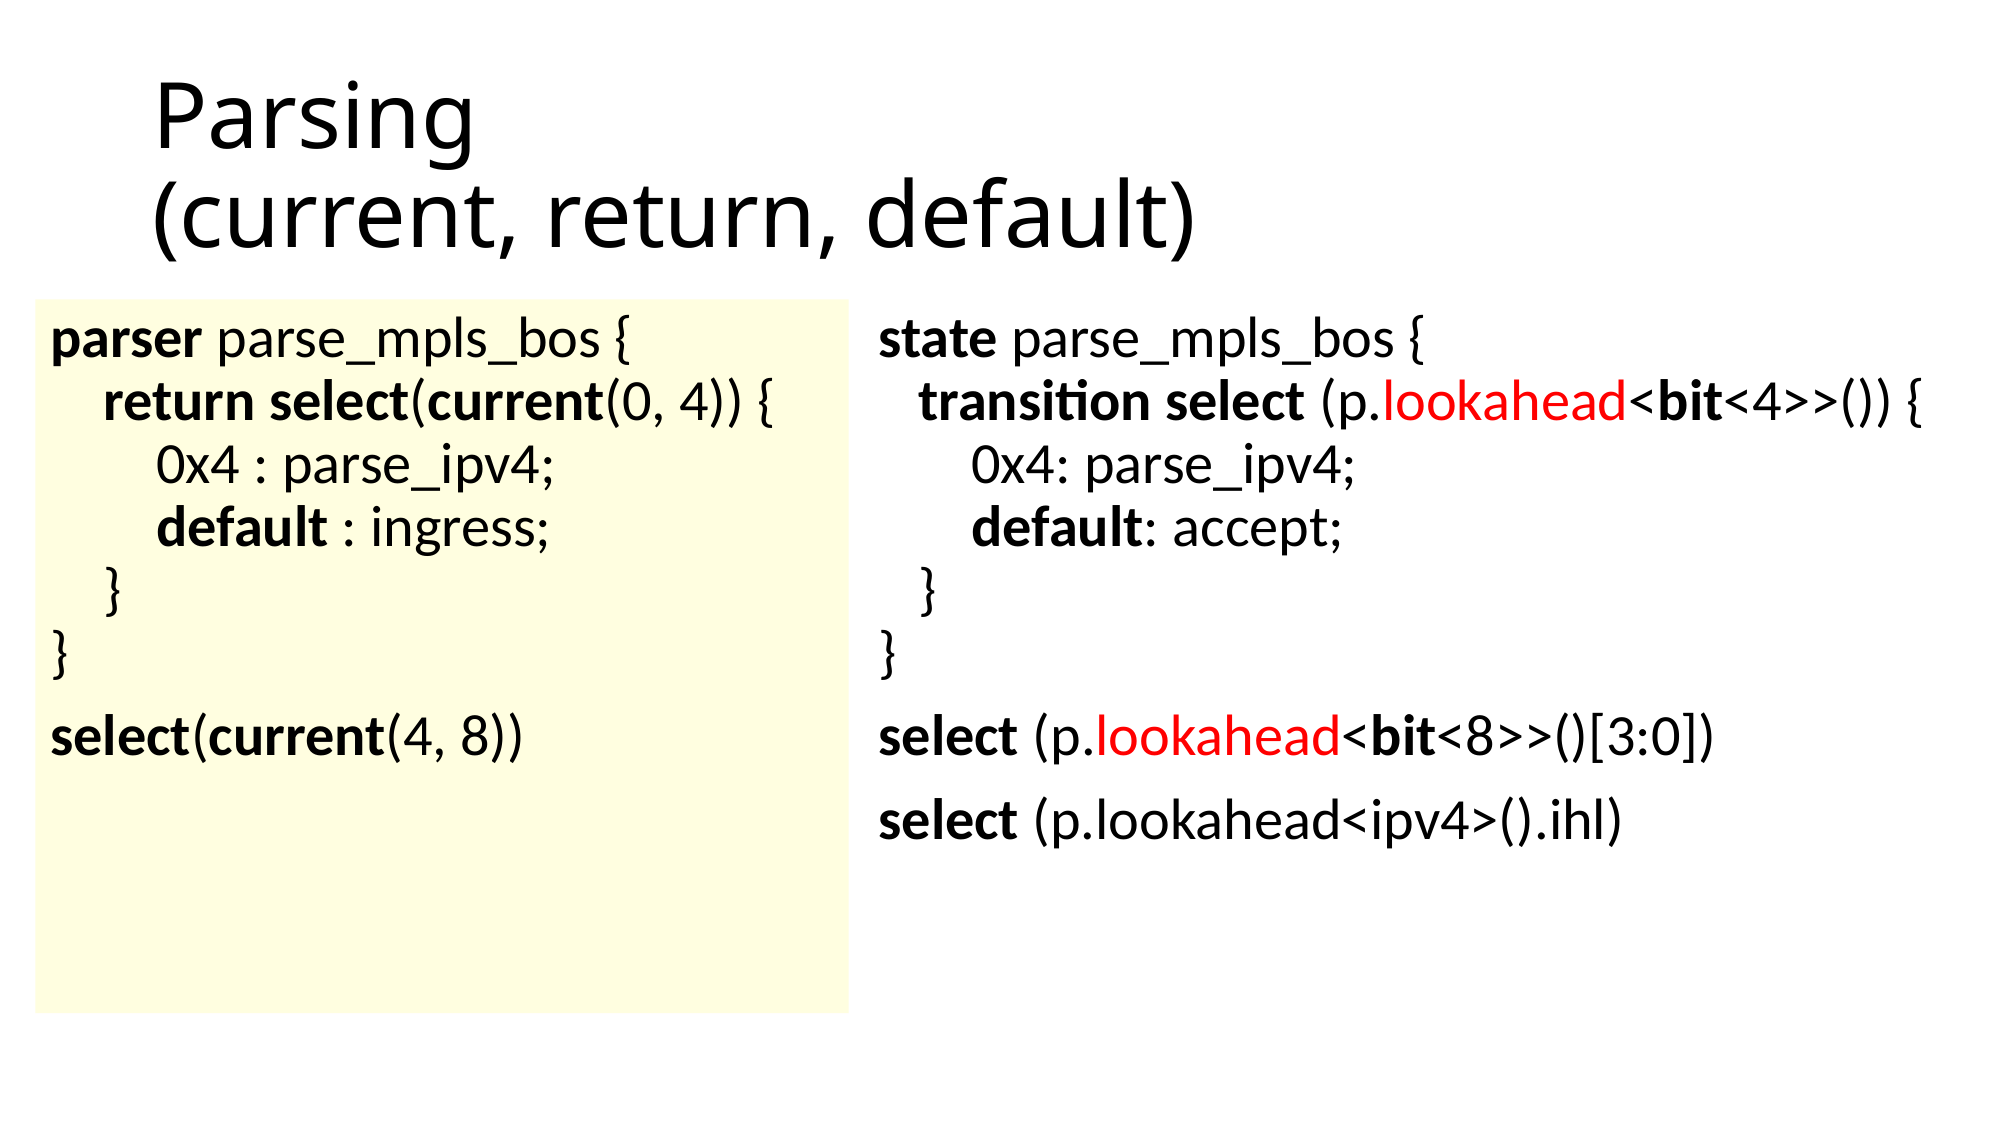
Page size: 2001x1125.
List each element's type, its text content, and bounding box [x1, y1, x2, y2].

title Parsing (current, return, default) [137, 59, 1863, 278]
list parser parse_mpls_bos { return select(current(0, 4)) { 0x4 : parse_ipv4; default : ingress; } } select(current(4, 8)) [35, 299, 849, 1014]
list state parse_mpls_bos { transition select (p.lookahead<bit<4>>()) { 0x4: parse_ipv4; default: accept; } } select (p.lookahead<bit<8>>()[3:0]) select (p.lookahead<ipv4>().ihl) [863, 299, 1980, 1014]
